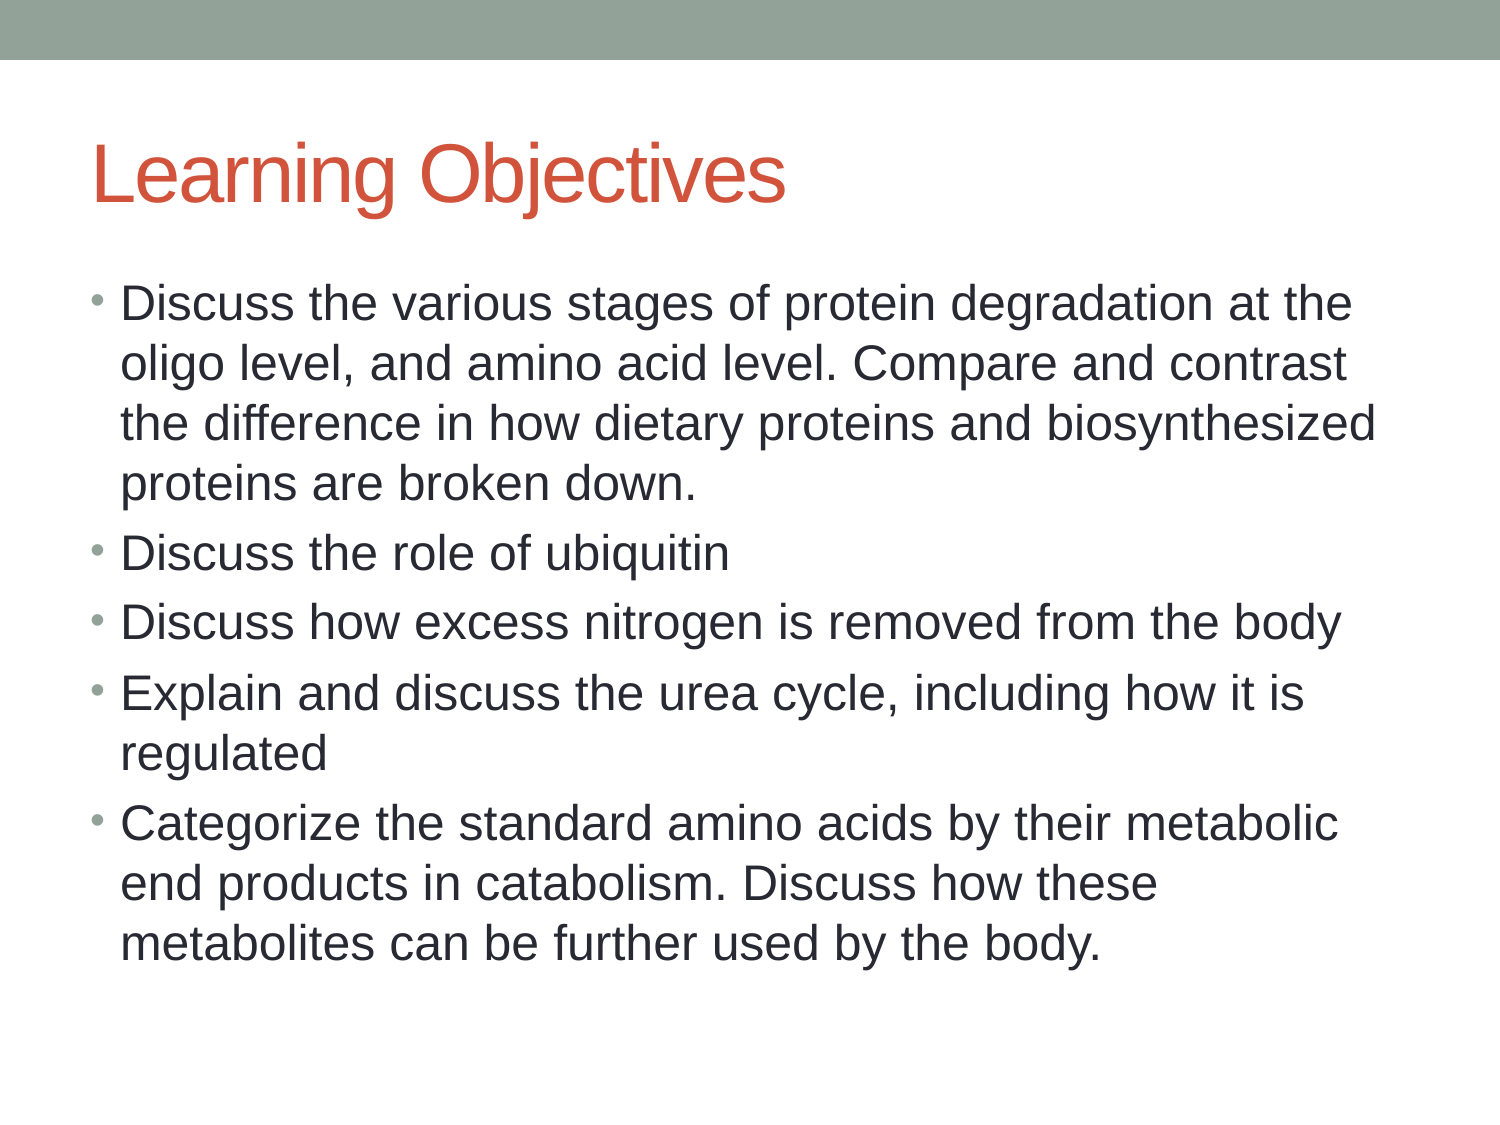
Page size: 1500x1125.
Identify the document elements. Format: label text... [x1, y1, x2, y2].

list Discuss the various stages of protein degradation at the oligo level, and amino acid level. Compare and contrast the difference in how dietary proteins and biosynthesized proteins are broken down. Discuss the role of ubiquitin Discuss how excess nitrogen is removed from the body Explain and discuss the urea cycle, including how it is regulated Categorize the standard amino acids by their metabolic end products in catabolism. Discuss how these metabolites can be further used by the body. [75, 262, 1425, 1063]
title Learning Objectives [75, 87, 1425, 250]
